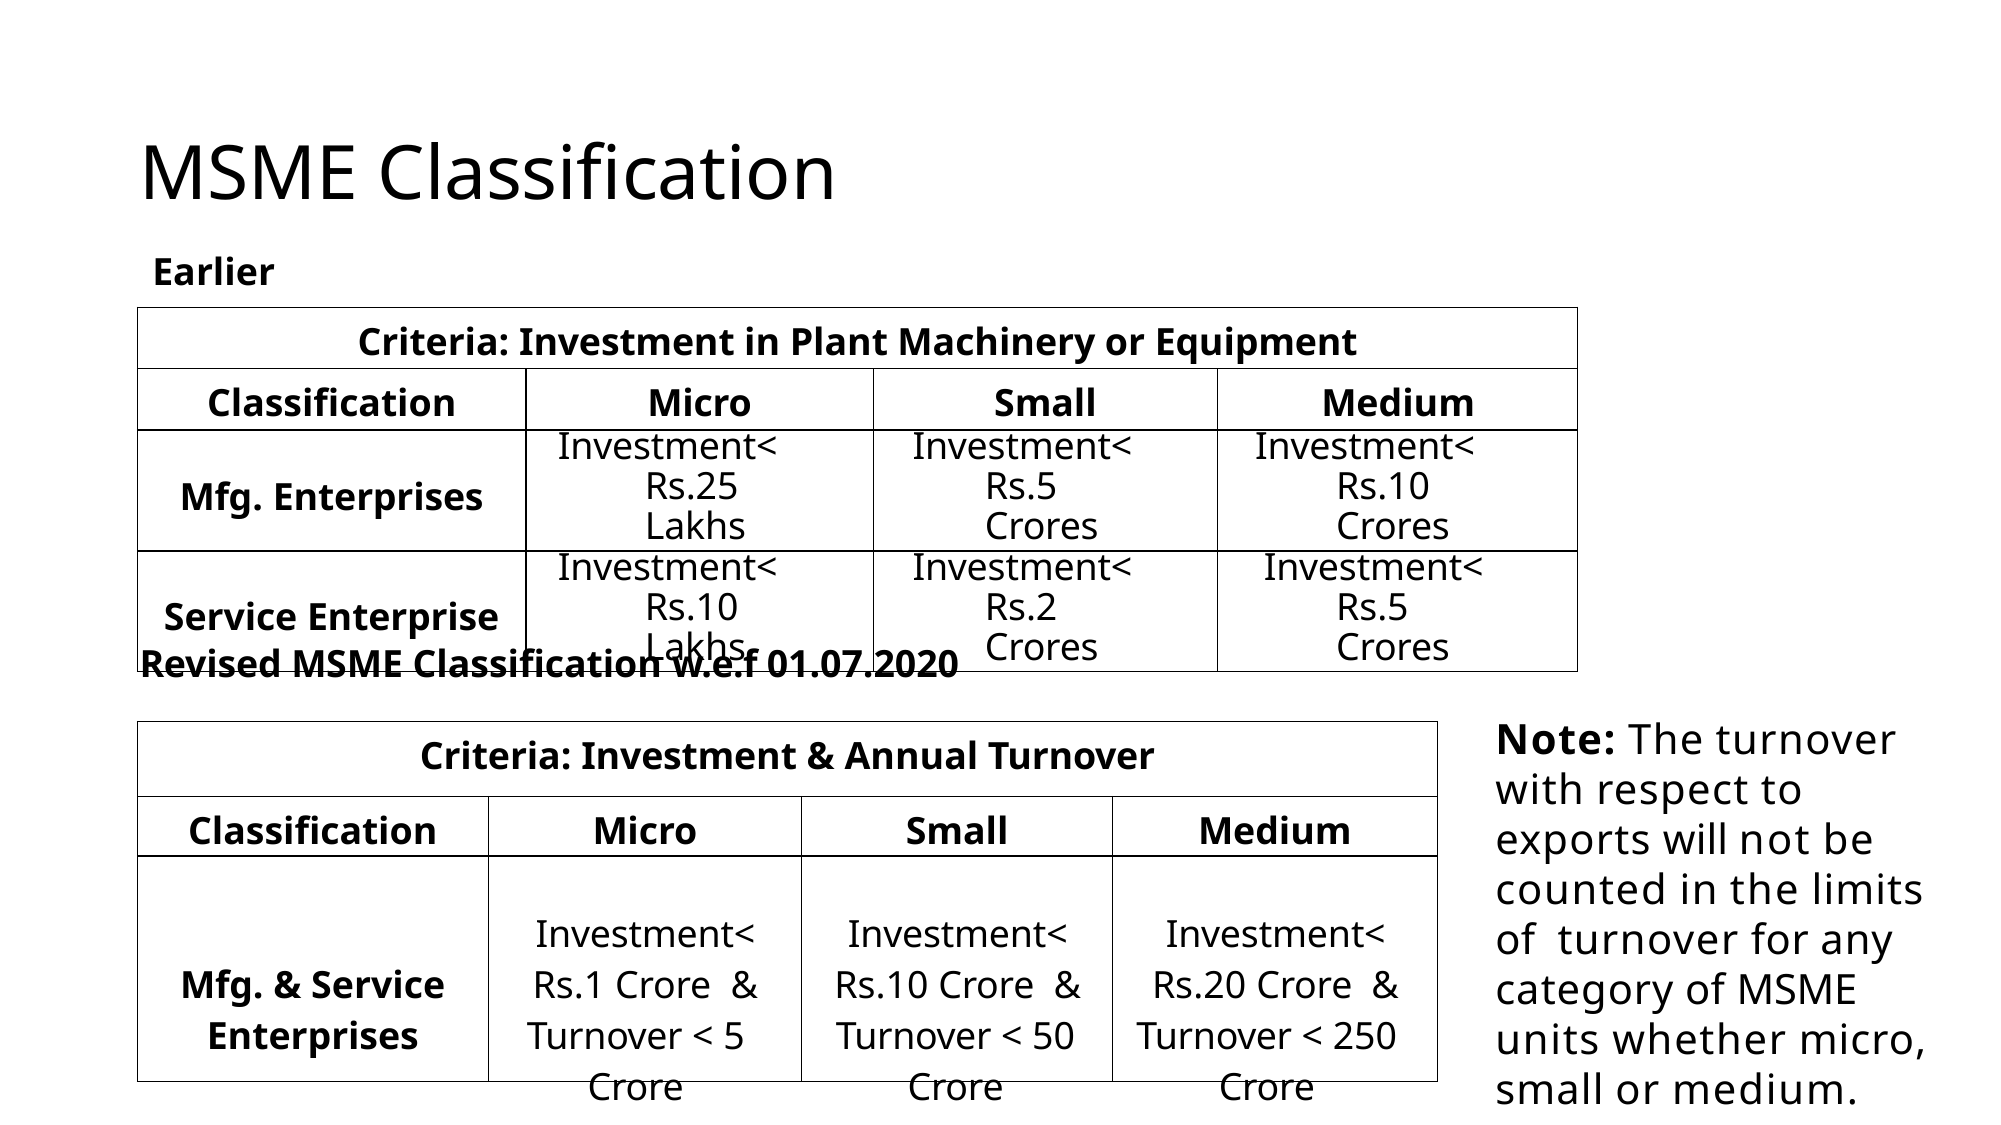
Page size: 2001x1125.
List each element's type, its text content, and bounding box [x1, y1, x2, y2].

text_box Note: The turnover with respect to exports will not be counted in the limits of turnover for any category of MSME units whether micro, small or medium. [1478, 705, 1956, 1120]
table_cell Mfg. & Service Enterprises [138, 857, 488, 1081]
table_cell Investment< Rs.2 Crores [874, 552, 1217, 637]
text_box Revised MSME Classification w.e.f 01.07.2020 [137, 637, 1437, 685]
table_cell Classification [138, 797, 488, 855]
table_cell Small [802, 797, 1112, 855]
title MSME Classification [137, 73, 1863, 264]
table_cell Investment< Rs.10 Crores [1218, 431, 1577, 550]
table_cell Investment< Rs.25 Lakhs [527, 431, 873, 550]
table_cell Medium [1113, 797, 1437, 855]
table_cell Micro [489, 797, 801, 855]
table_cell Classification [138, 369, 525, 429]
table_cell Service Enterprise [138, 552, 525, 637]
table_cell Small [874, 369, 1217, 429]
table_cell Investment< Rs.20 Crore & Turnover < 250 Crore [1113, 857, 1437, 1081]
table_cell Investment< Rs.1 Crore & Turnover < 5 Crore [489, 857, 801, 1081]
table_cell Investment< Rs.10 Crore & Turnover < 50 Crore [802, 857, 1112, 1081]
table_cell Investment< Rs.5 Crores [1218, 552, 1577, 671]
table_cell Medium [1218, 369, 1577, 429]
table_header Criteria: Investment in Plant Machinery or Equipment [138, 308, 1577, 368]
table_cell Investment< Rs.5 Crores [874, 431, 1217, 550]
table_cell Investment< Rs.10 Lakhs [527, 552, 873, 637]
table_cell Micro [527, 369, 873, 429]
table_cell Mfg. Enterprises [138, 431, 525, 550]
table_header Criteria: Investment & Annual Turnover [138, 722, 1437, 796]
text_box Earlier [137, 241, 761, 301]
